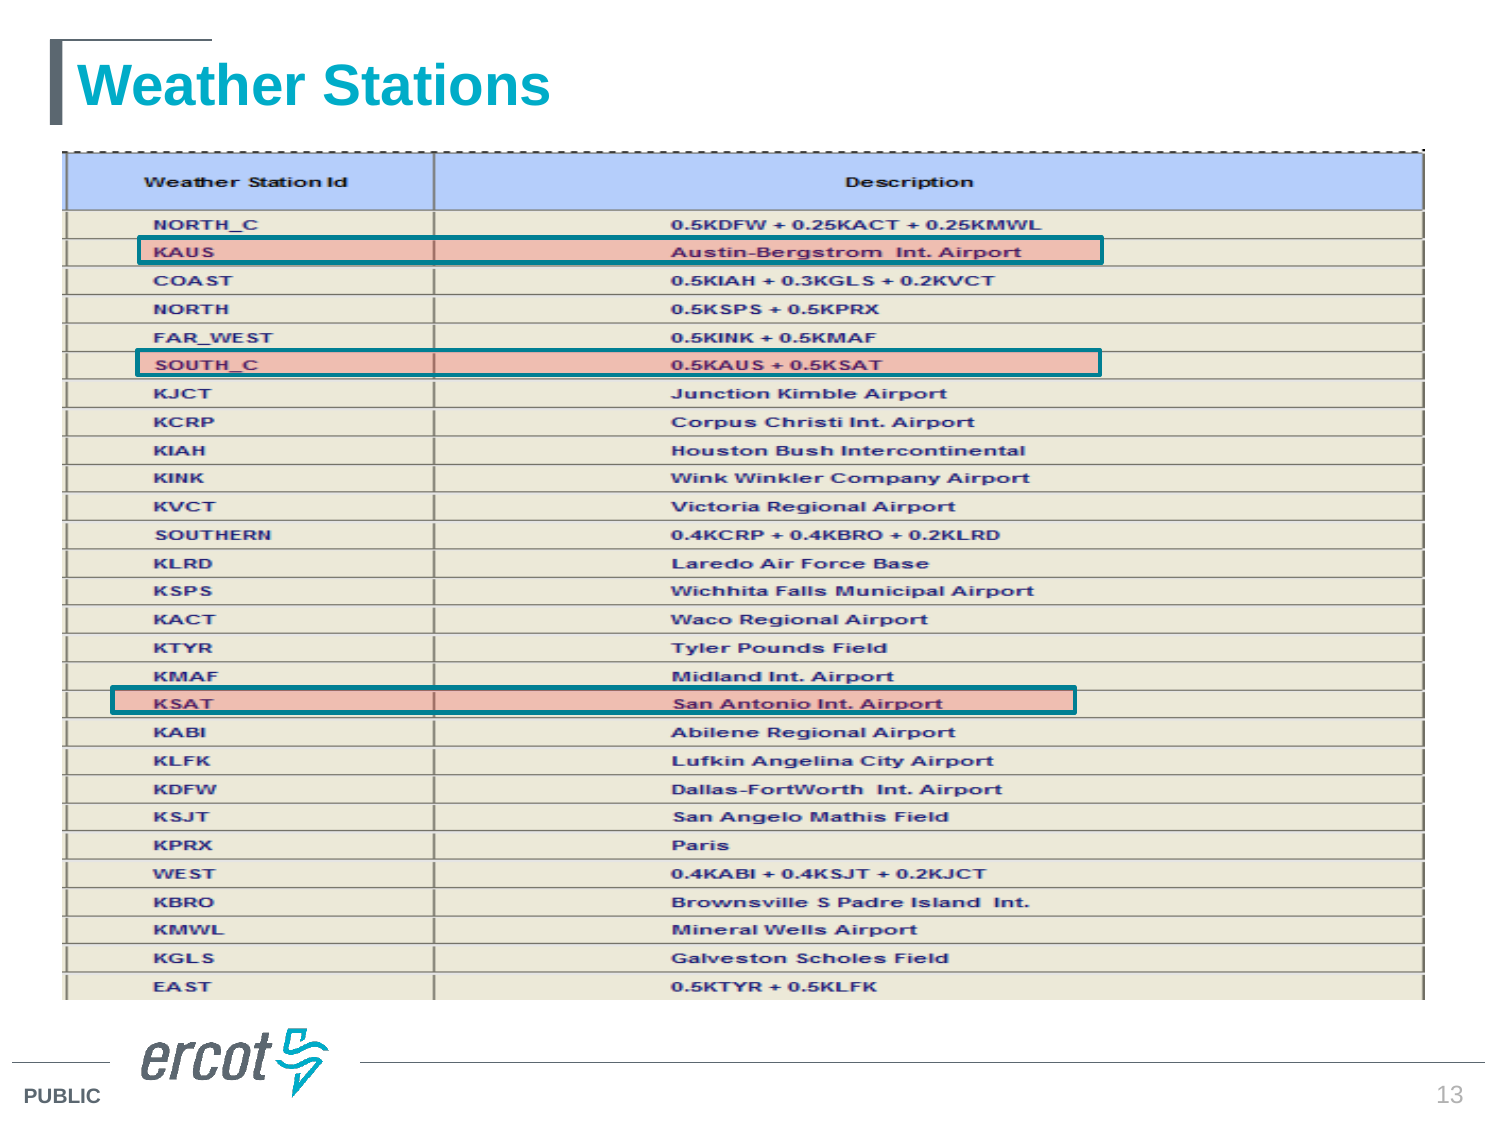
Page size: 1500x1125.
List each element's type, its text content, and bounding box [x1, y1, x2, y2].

picture [62, 149, 1426, 1001]
title Weather Stations [62, 39, 1450, 125]
picture [137, 1024, 332, 1100]
slide_number 13 [1412, 1076, 1488, 1112]
